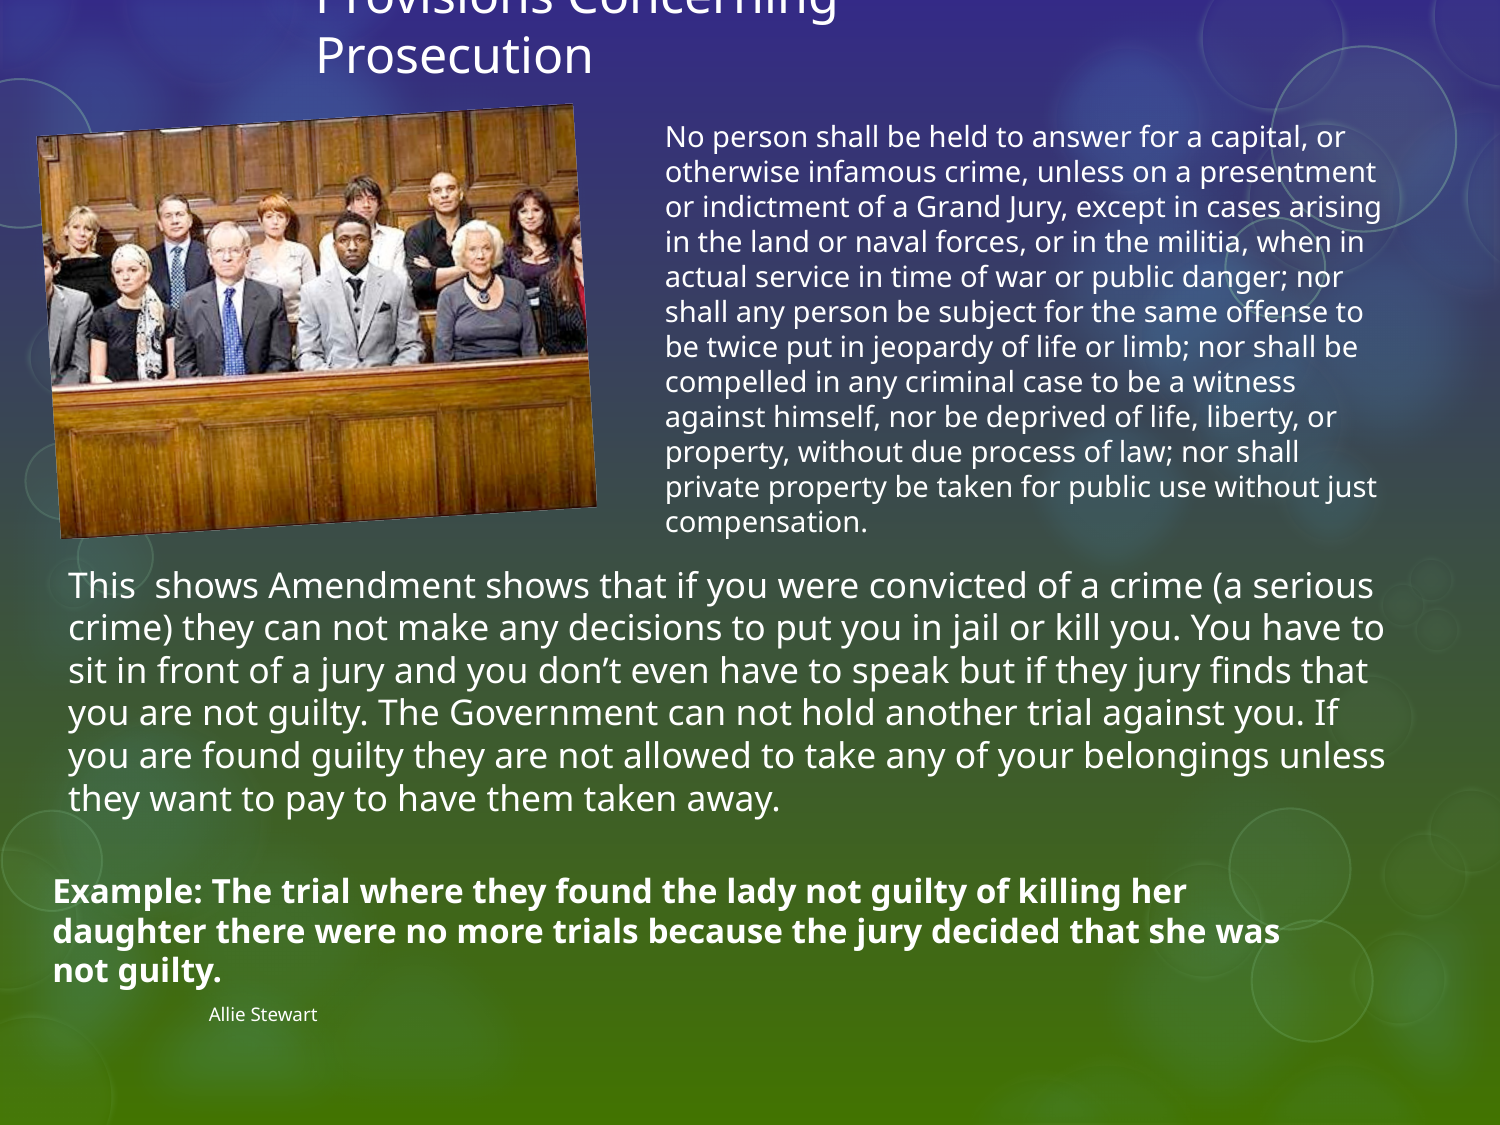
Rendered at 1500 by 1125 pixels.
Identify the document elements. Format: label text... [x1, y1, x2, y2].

text_box No person shall be held to answer for a capital, or otherwise infamous crime, unless on a presentment or indictment of a Grand Jury, except in cases arising in the land or naval forces, or in the militia, when in actual service in time of war or public danger; nor shall any person be subject for the same offense to be twice put in jeopardy of life or limb; nor shall be compelled in any criminal case to be a witness against himself, nor be deprived of life, liberty, or property, without due process of law; nor shall private property be taken for public use without just compensation. [649, 110, 1400, 546]
text_box Example: The trial where they found the lady not guilty of killing her daughter there were no more trials because the jury decided that she was not guilty. [37, 862, 1350, 997]
picture [37, 104, 596, 539]
subtitle This shows Amendment shows that if you were convicted of a crime (a serious crime) they can not make any decisions to put you in jail or kill you. You have to sit in front of a jury and you don’t even have to speak but if they jury finds that you are not guilty. The Government can not hold another trial against you. If you are found guilty they are not allowed to take any of your belongings unless they want to pay to have them taken away. [53, 555, 1404, 893]
footer Allie Stewart [193, 976, 1056, 1037]
title Provisions Concerning Prosecution [300, 0, 1125, 92]
